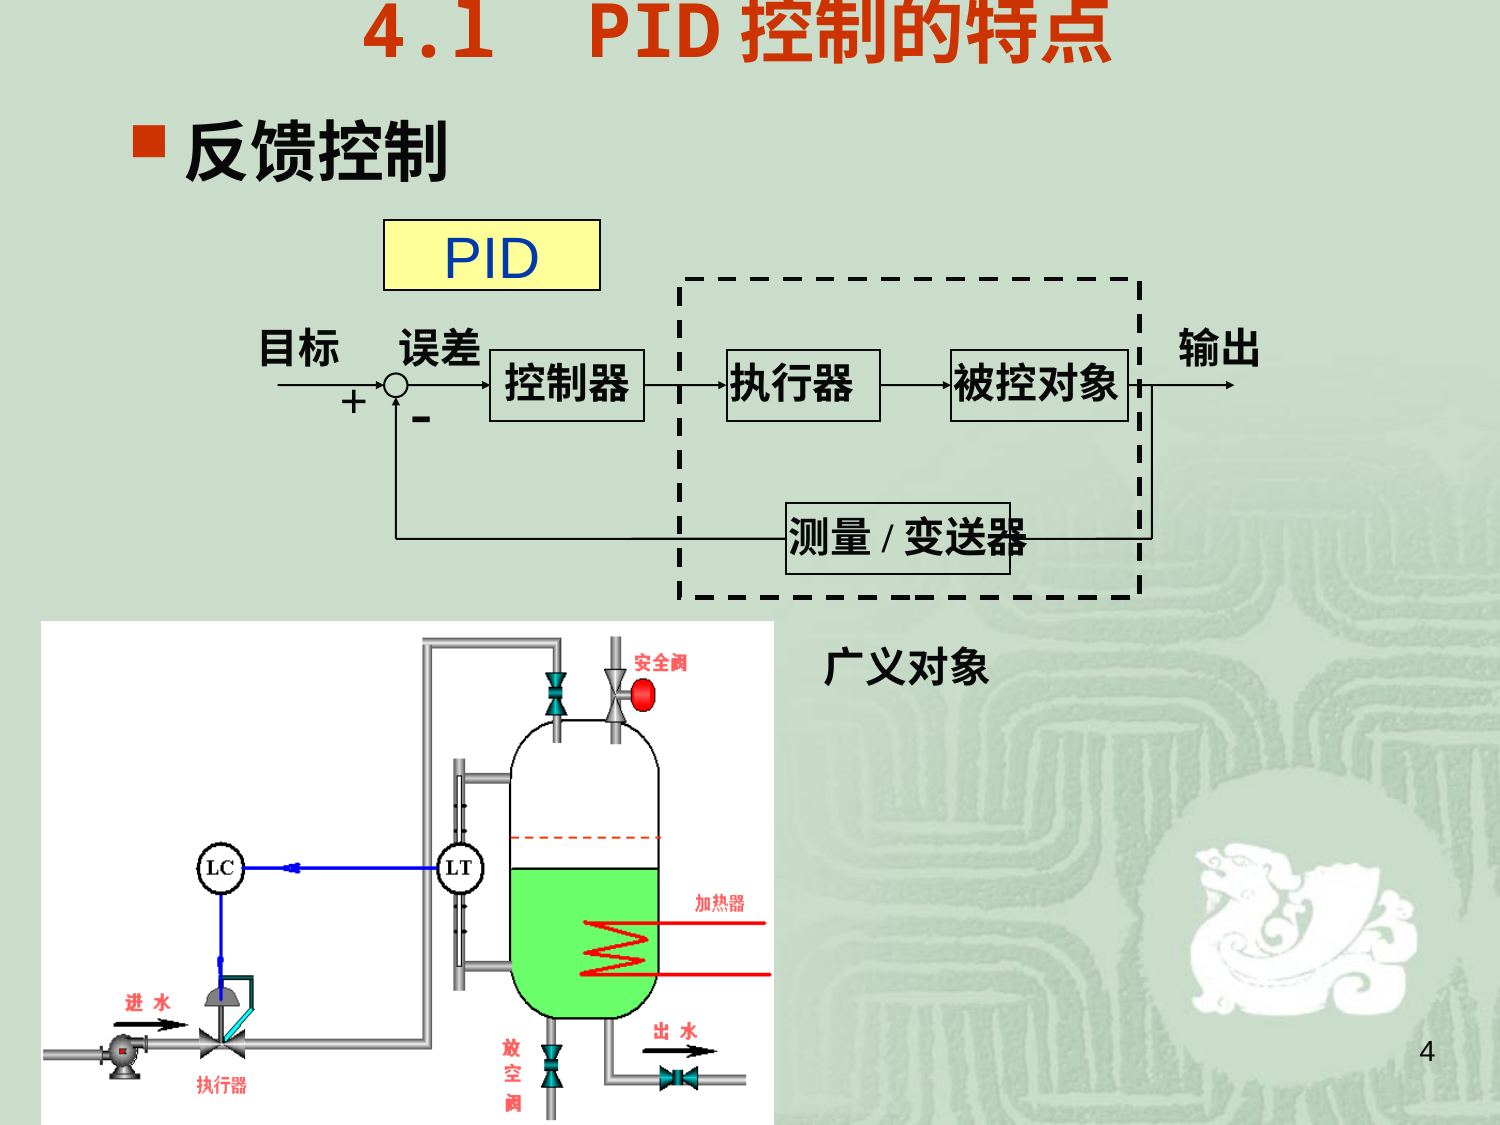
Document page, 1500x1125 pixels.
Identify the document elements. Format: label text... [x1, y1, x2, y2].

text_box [241, 278, 1377, 699]
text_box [40, 621, 774, 1125]
picture [0, 0, 1500, 1125]
list 反馈控制 [112, 101, 1388, 1000]
text_box 4.l PID控制的特点 [100, 0, 1376, 55]
slide_number 4 [1074, 1024, 1451, 1103]
title PID [383, 220, 601, 277]
